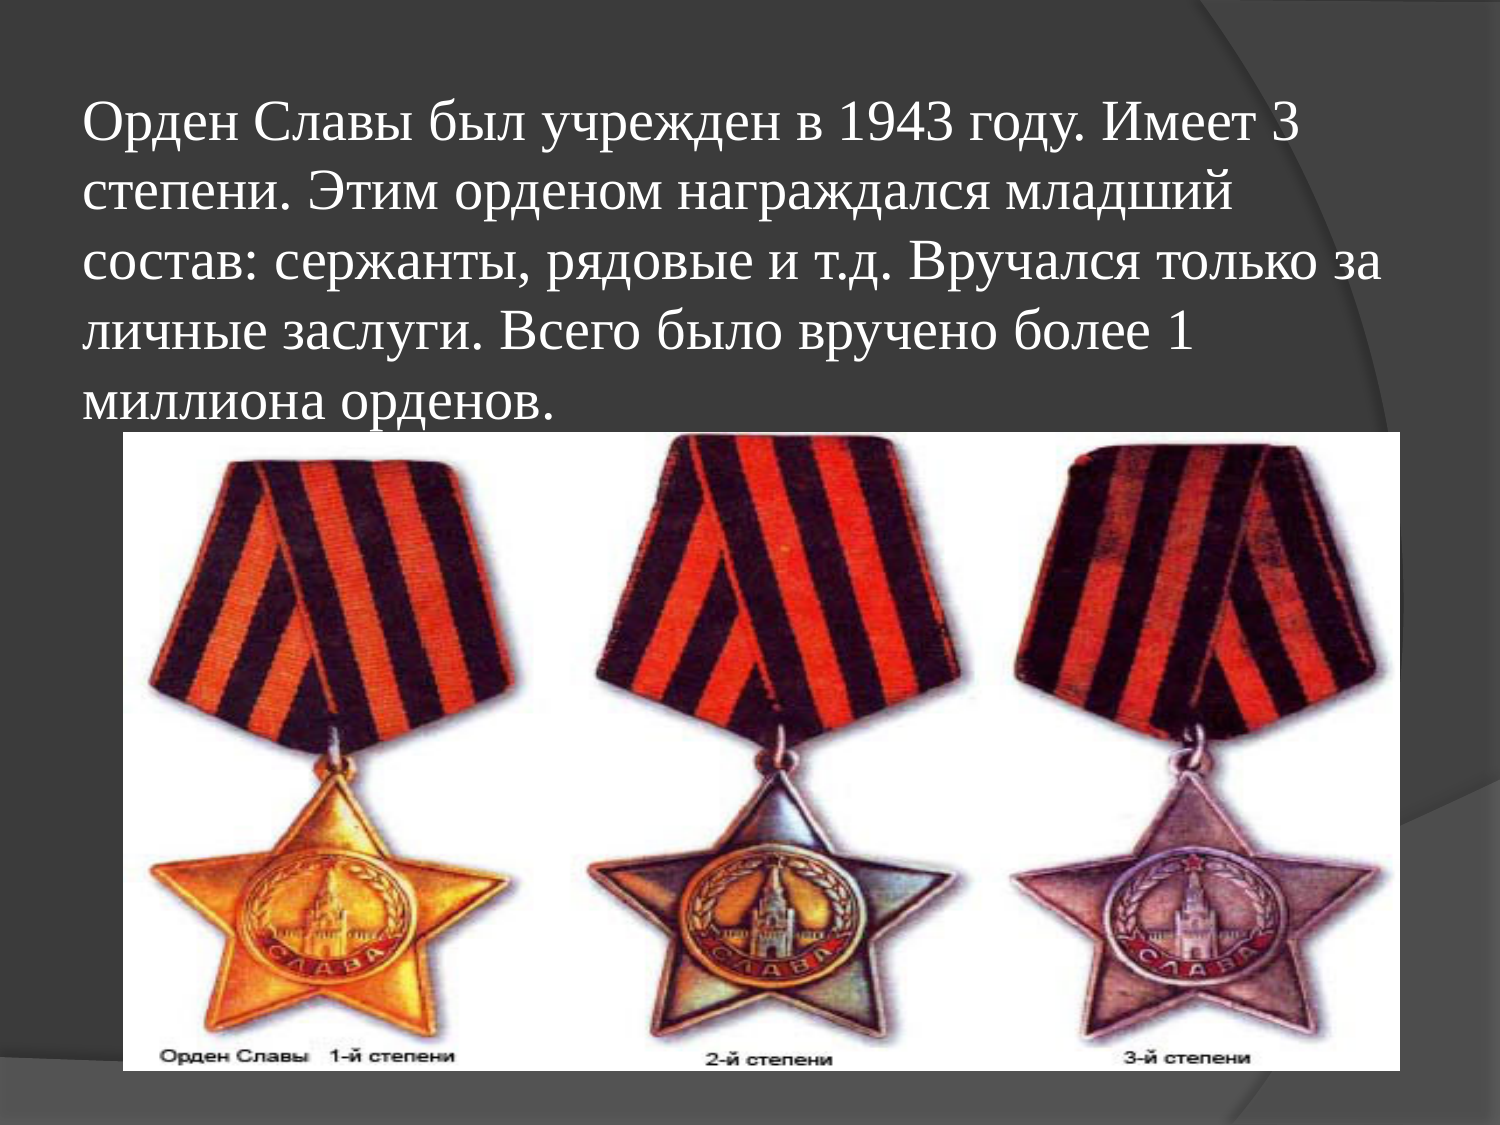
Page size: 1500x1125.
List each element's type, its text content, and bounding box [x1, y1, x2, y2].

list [123, 432, 1400, 1071]
title Орден Славы был учрежден в 1943 году. Имеет 3 степени. Этим орденом награждался младший состав: сержанты, рядовые и т.д. Вручался только за личные заслуги. Всего было вручено более 1 миллиона орденов. [75, 45, 1400, 468]
